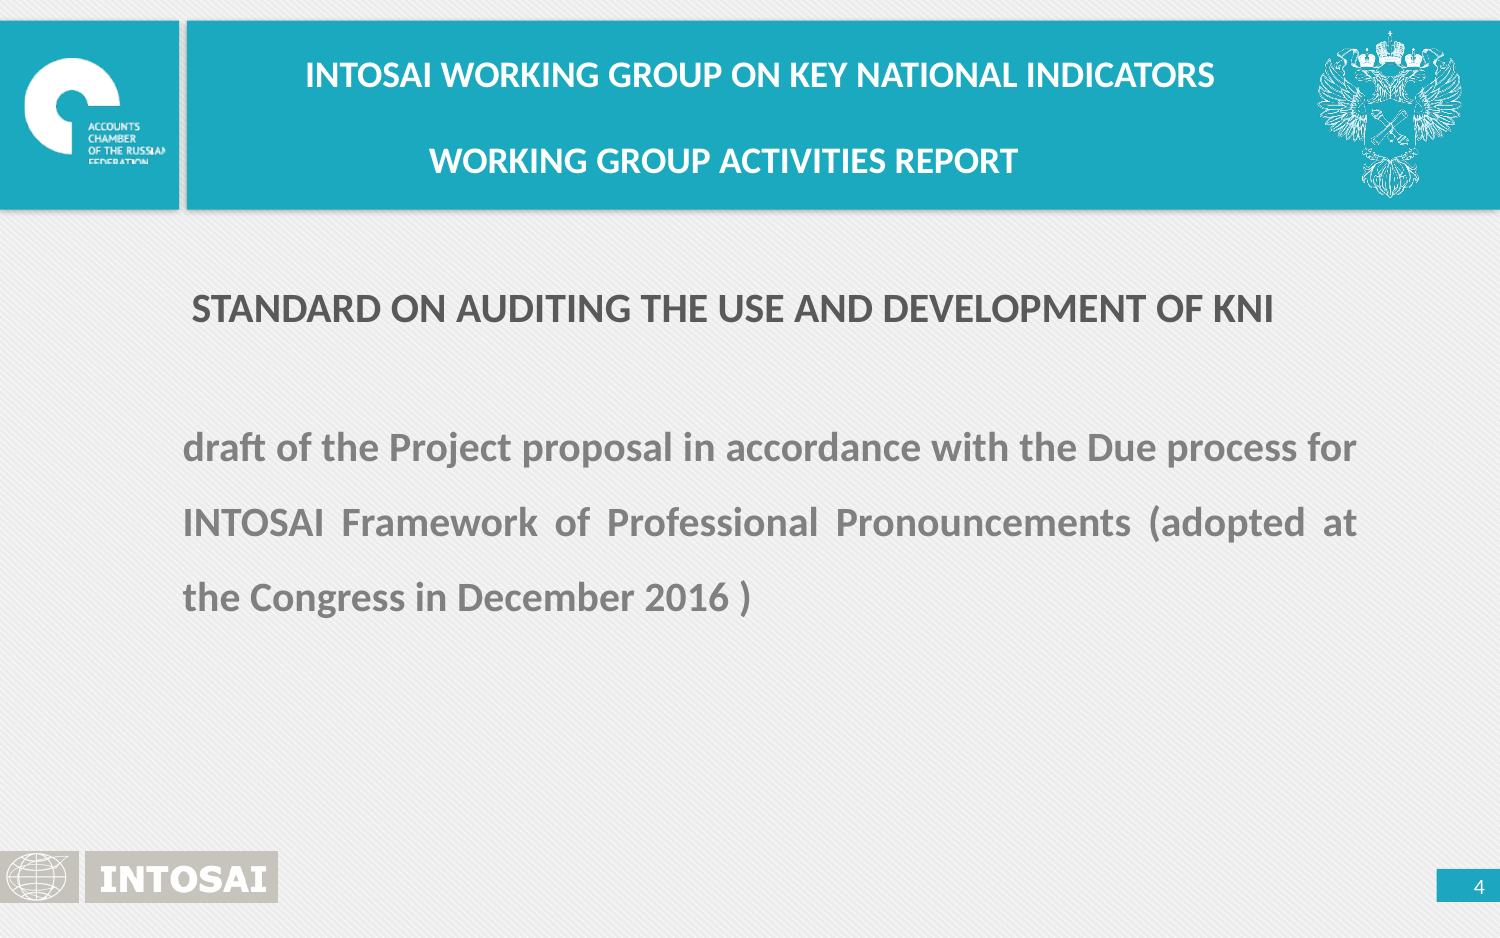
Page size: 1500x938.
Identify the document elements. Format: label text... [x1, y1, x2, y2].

text_box STANDARD ON AUDITING THE USE AND DEVELOPMENT OF KNI [103, 273, 1306, 338]
picture [0, 0, 1500, 938]
text_box INTOSAI WORKING GROUP ON KEY NATIONAL INDICATORS [290, 42, 1273, 103]
text_box WORKING GROUP ACTIVITIES REPORT [414, 128, 1043, 188]
text_box draft of the Project proposal in accordance with the Due process for INTOSAI Framework of Professional Pronouncements (adopted at the Congress in December 2016 ) [167, 358, 1374, 657]
